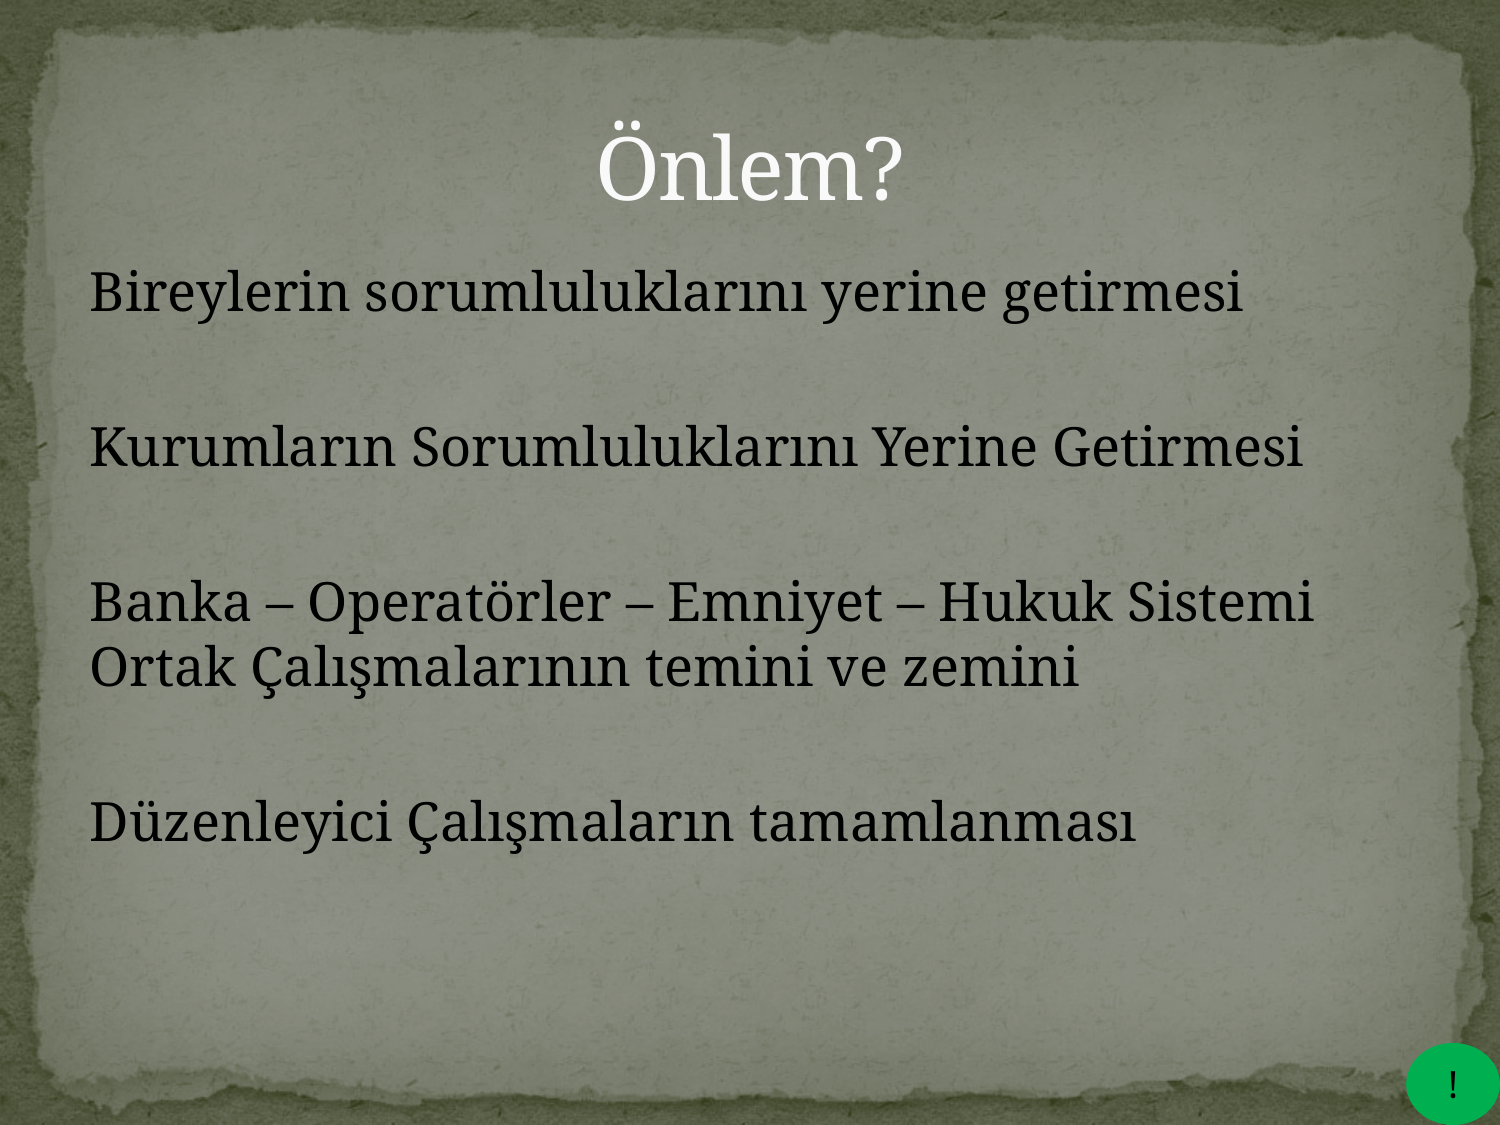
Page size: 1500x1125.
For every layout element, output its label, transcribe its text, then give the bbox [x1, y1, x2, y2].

title Önlem? [74, 24, 1425, 225]
text_box ! [1403, 1039, 1500, 1125]
list Bireylerin sorumluluklarını yerine getirmesi Kurumların Sorumluluklarını Yerine Getirmesi Banka – Operatörler – Emniyet – Hukuk Sistemi Ortak Çalışmalarının temini ve zemini Düzenleyici Çalışmaların tamamlanması [75, 249, 1425, 1000]
